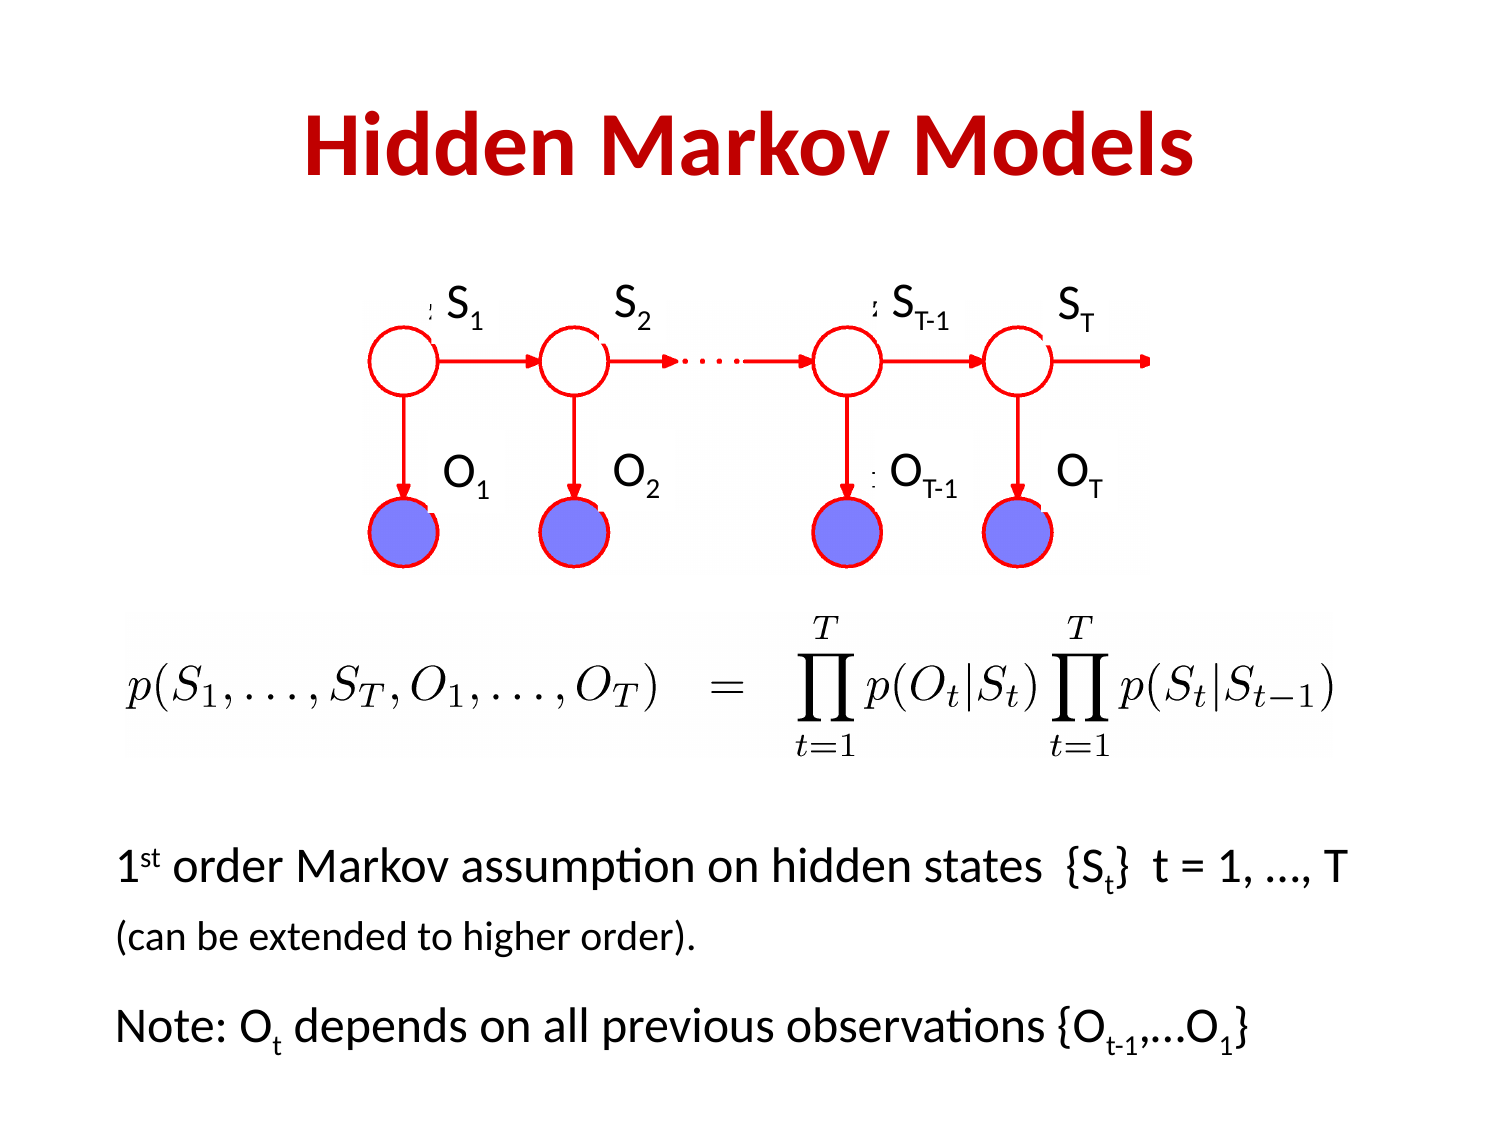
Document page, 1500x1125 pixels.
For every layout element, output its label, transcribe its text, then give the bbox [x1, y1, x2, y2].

picture [362, 299, 1151, 576]
text_box ST-1 [876, 260, 966, 298]
text_box S2 [599, 260, 667, 298]
text_box ST [1042, 262, 1110, 298]
text_box 1st order Markov assumption on hidden states {St} t = 1, …, T (can be extended to higher order). Note: Ot depends on all previous observations {Ot-1,…O1} [99, 824, 1475, 1113]
picture [124, 612, 1333, 758]
text_box S1 [431, 260, 499, 298]
title Hidden Markov Models [75, 45, 1425, 233]
